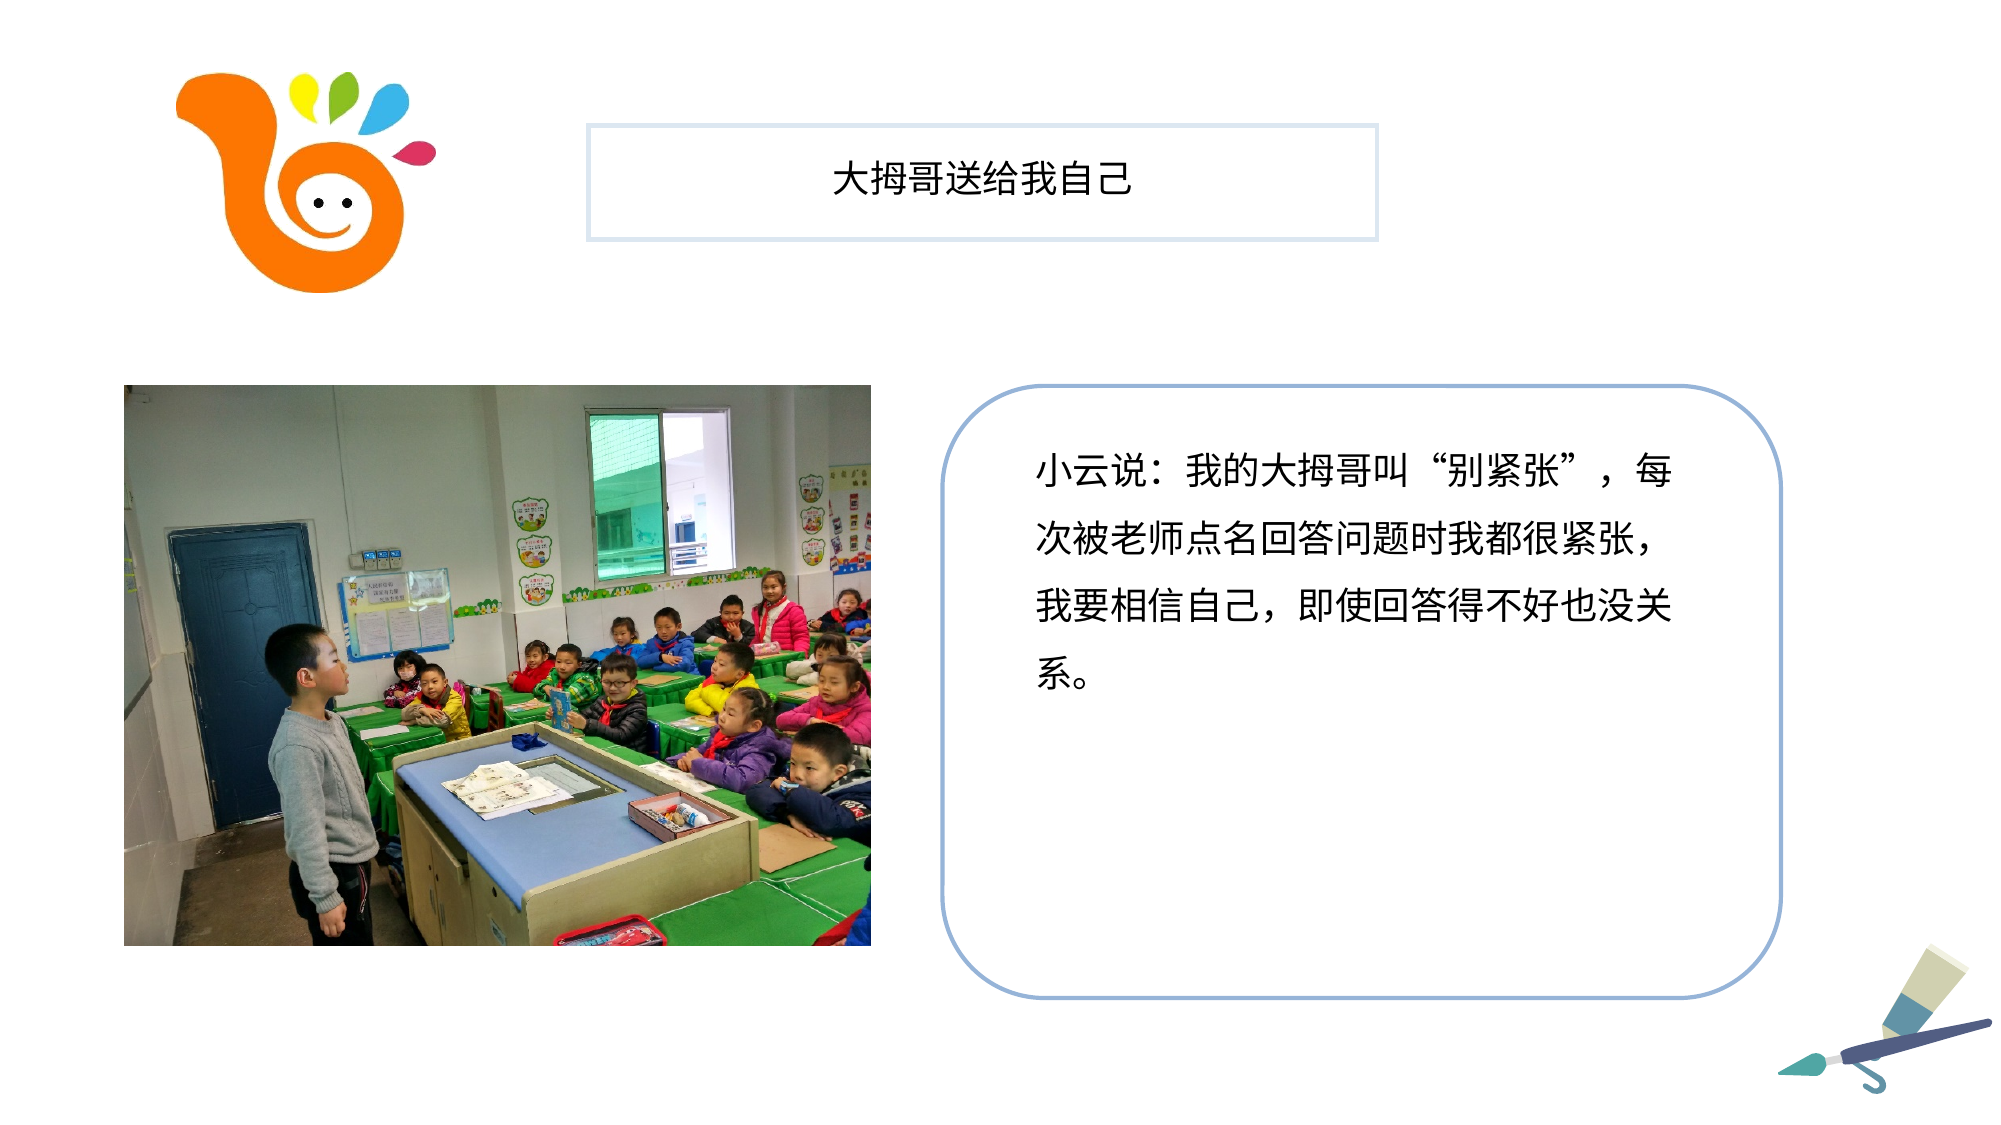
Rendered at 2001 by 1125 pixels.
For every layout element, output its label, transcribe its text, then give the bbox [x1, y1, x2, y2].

text_box 小云说：我的大拇哥叫“别紧张”，每次被老师点名回答问题时我都很紧张，我要相信自己，即使回答得不好也没关系。 [1020, 417, 1703, 968]
text_box 大拇哥送给我自己 [588, 125, 1378, 240]
picture [124, 385, 871, 946]
picture [175, 72, 436, 293]
text_box [942, 385, 1781, 999]
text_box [1811, 945, 1974, 1125]
